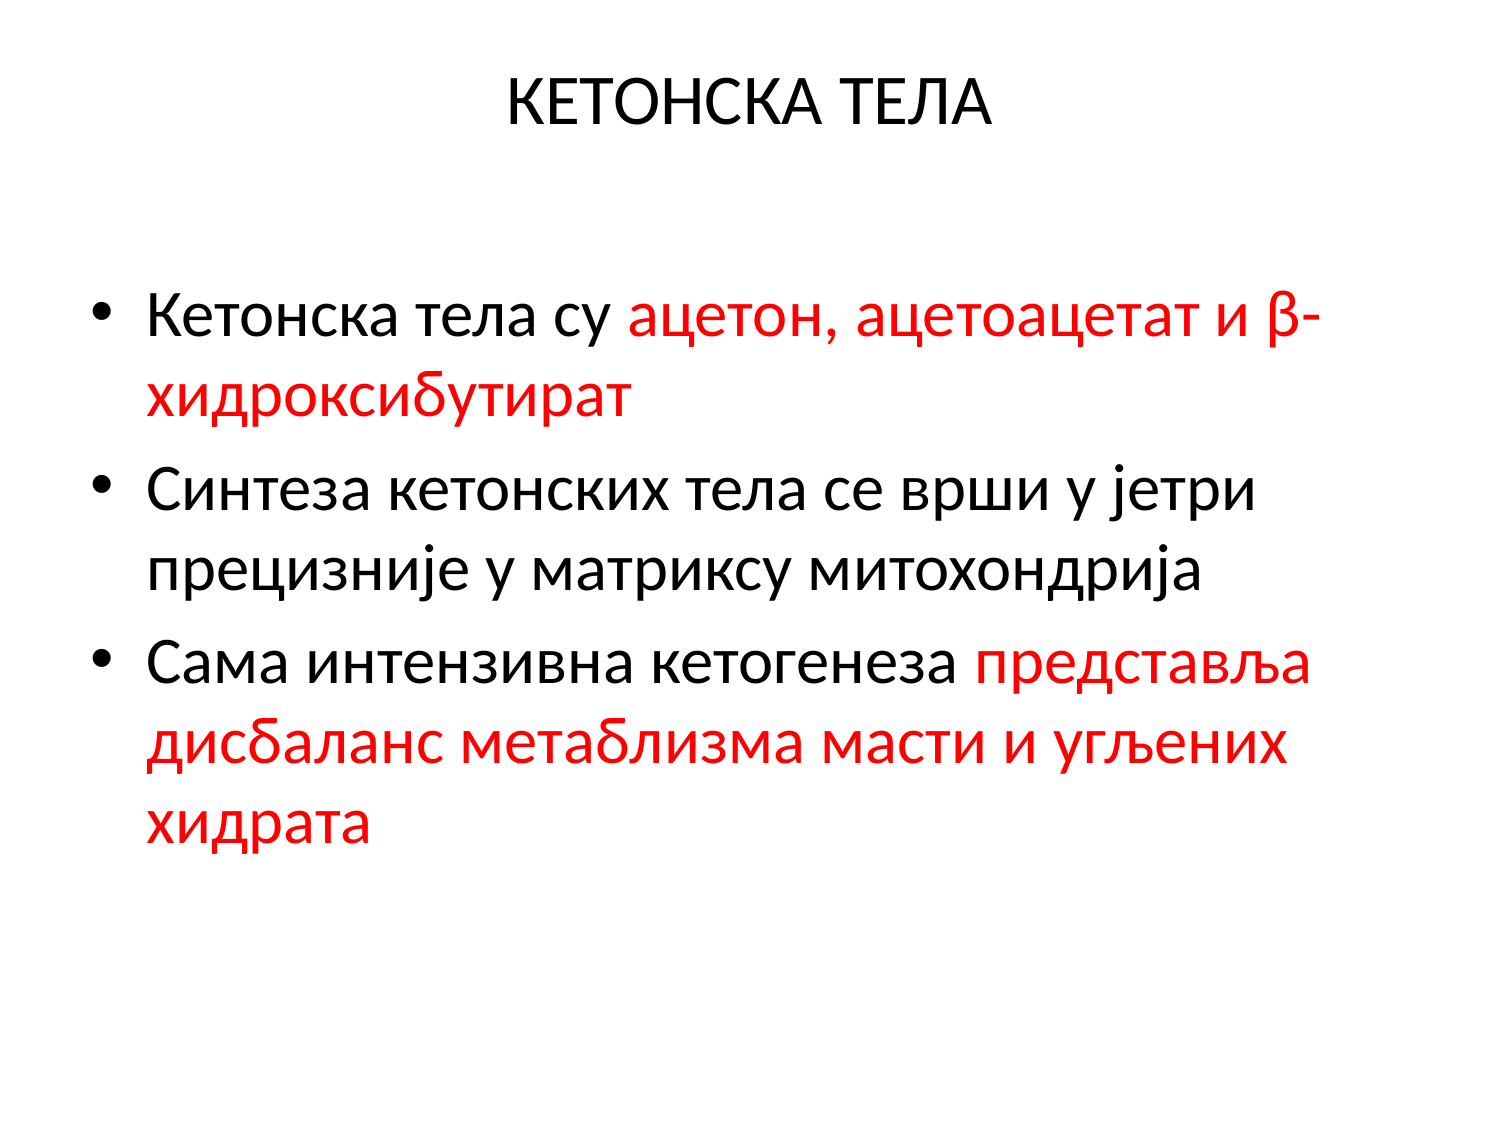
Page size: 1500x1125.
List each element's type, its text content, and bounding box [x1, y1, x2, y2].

title КЕТОНСКА ТЕЛА [75, 45, 1425, 233]
list Кетонска тела су ацетон, ацетоацетат и β-хидроксибутират Синтеза кетонских тела се врши у јетри прецизније у матриксу митохондрија Сама интензивна кетогенеза представља дисбаланс метаблизма масти и угљених хидрата [75, 262, 1425, 1005]
